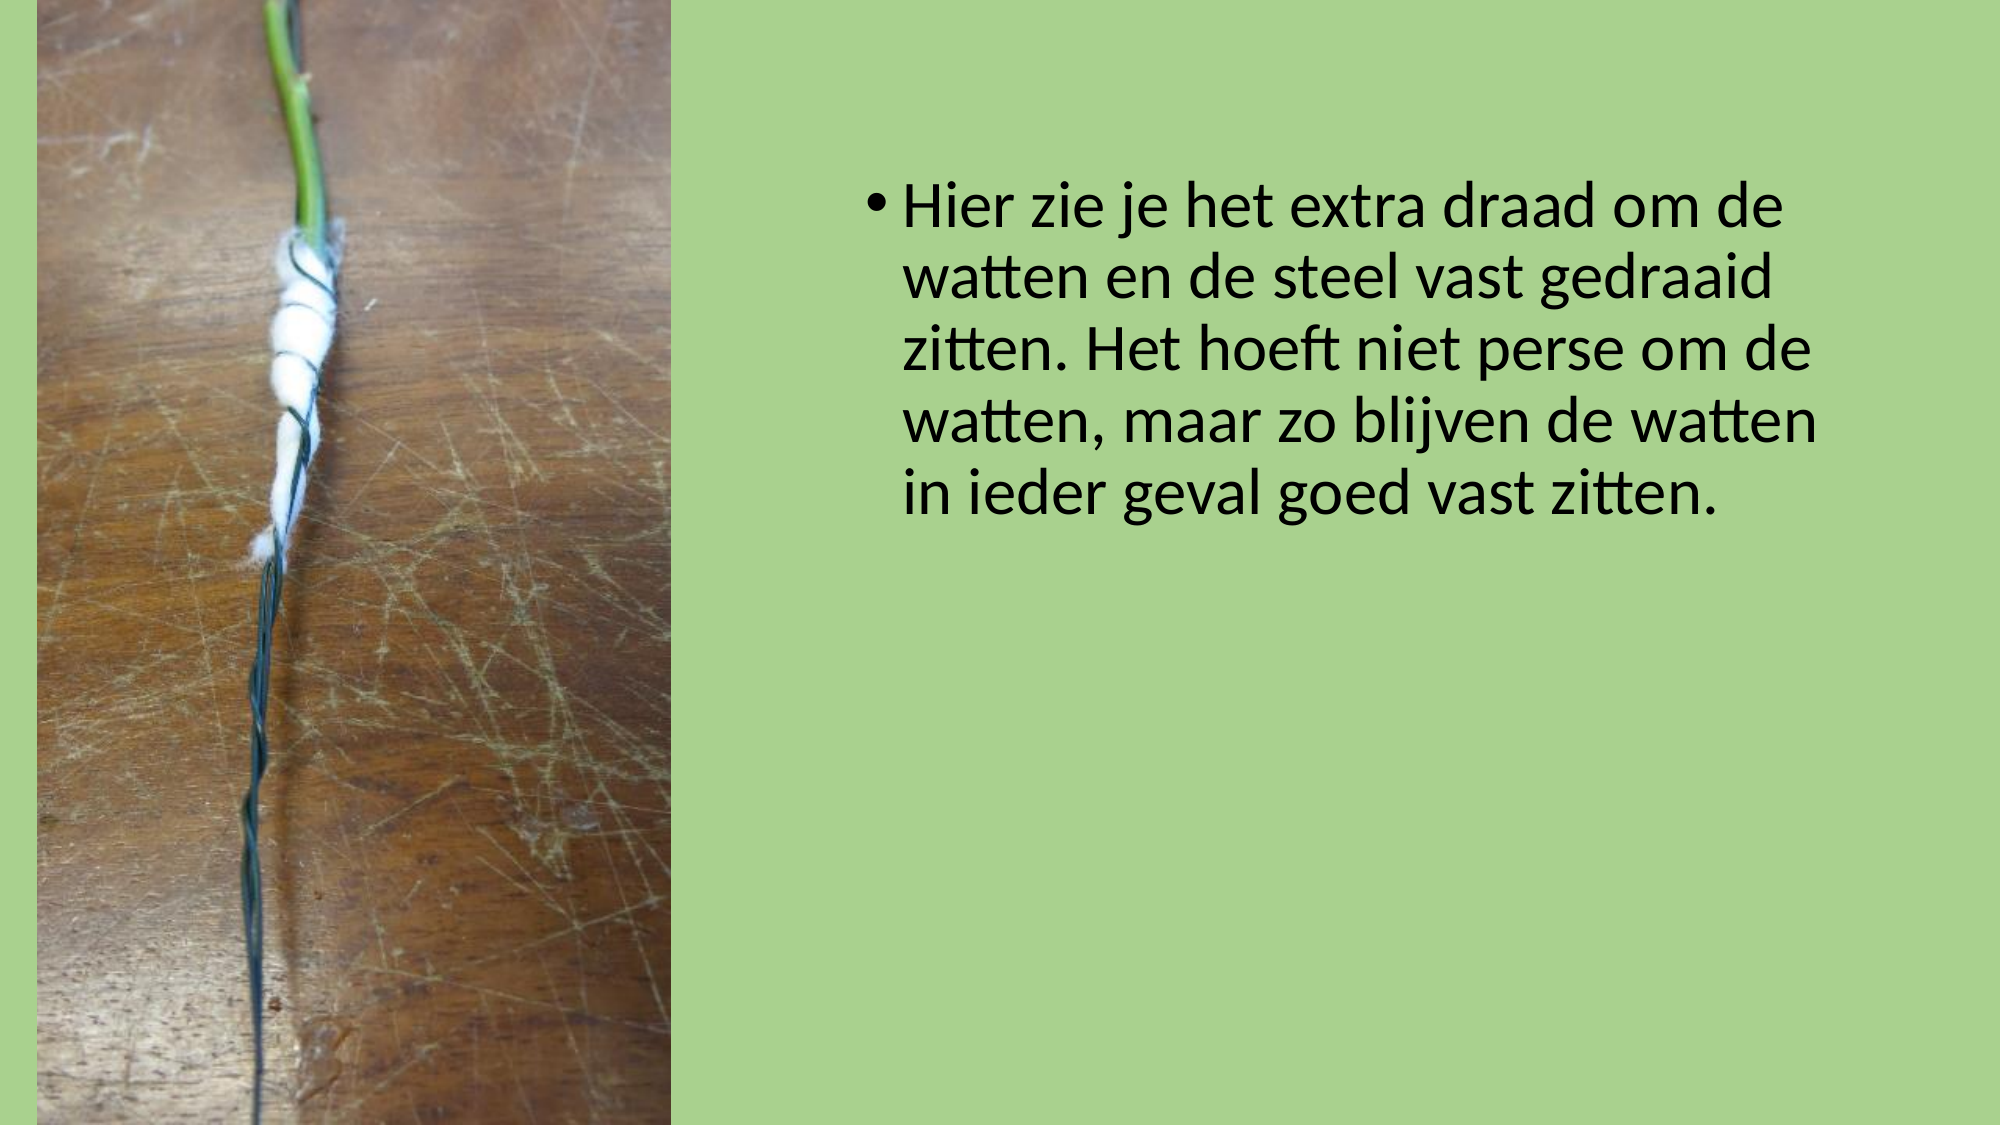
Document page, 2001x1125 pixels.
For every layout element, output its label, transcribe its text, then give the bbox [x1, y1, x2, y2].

picture [37, 0, 671, 1125]
list Hier zie je het extra draad om de watten en de steel vast gedraaid zitten. Het hoeft niet perse om de watten, maar zo blijven de watten in ieder geval goed vast zitten. [850, 161, 1863, 962]
